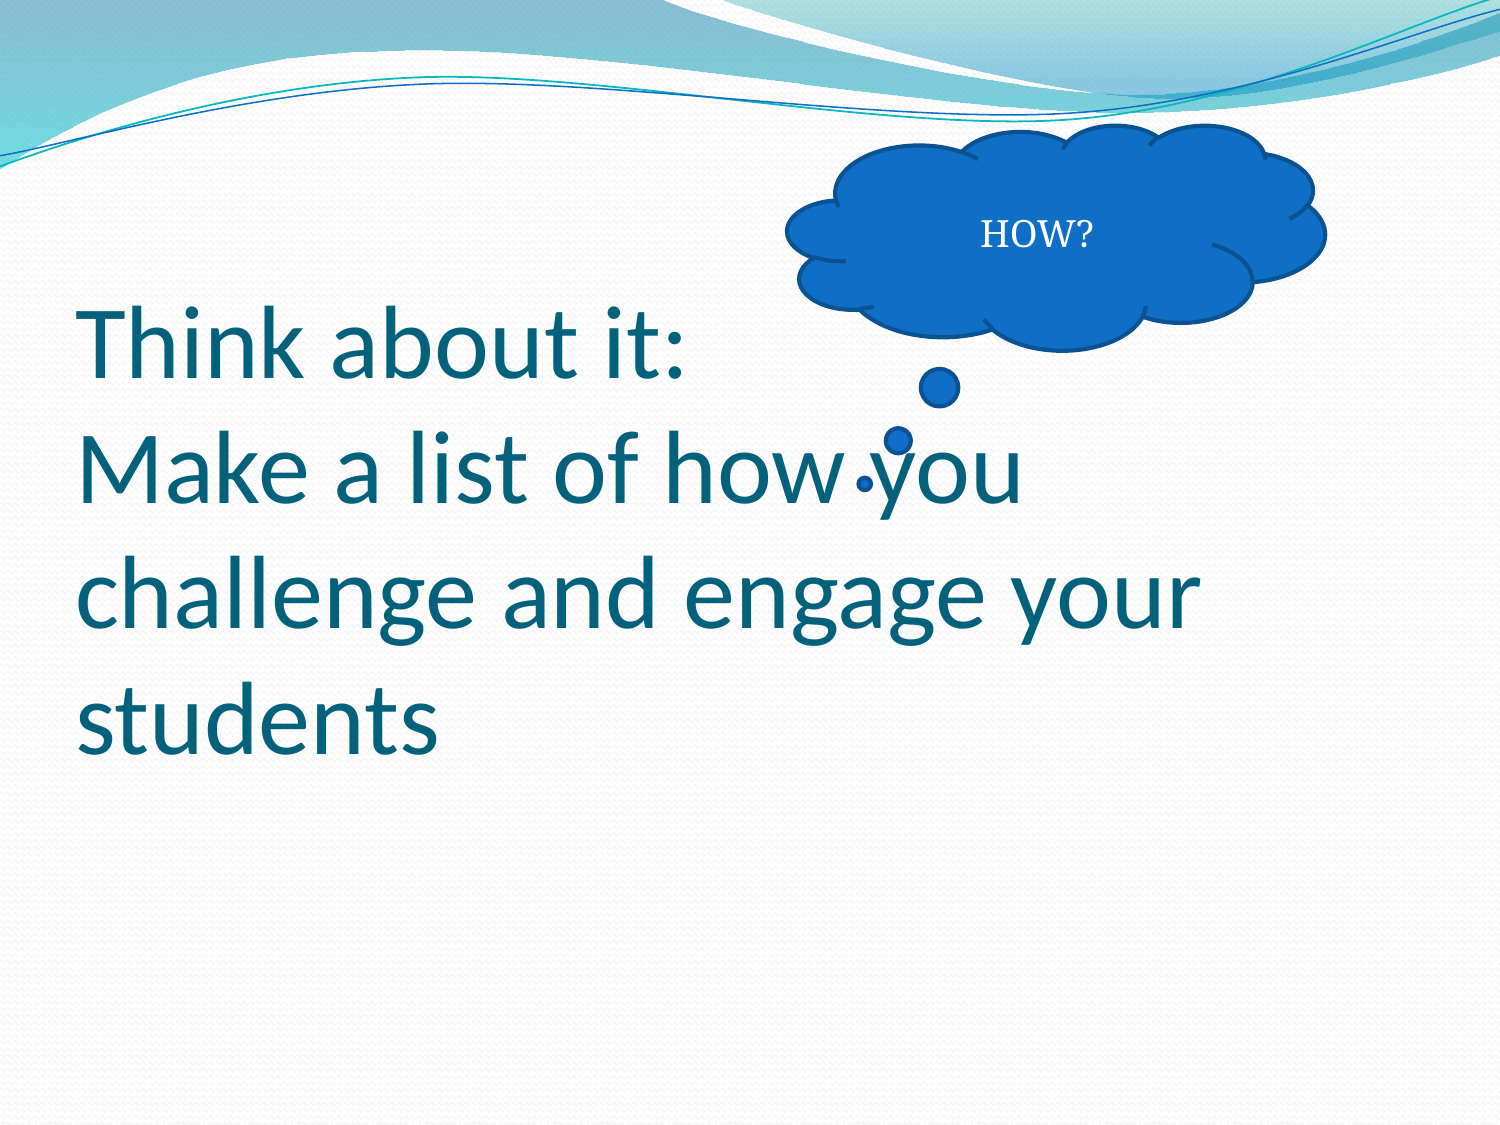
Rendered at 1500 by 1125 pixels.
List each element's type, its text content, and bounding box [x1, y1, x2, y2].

text_box HOW? [918, 366, 961, 409]
text_box HOW? [883, 426, 913, 456]
text_box Think about it: Make a list of how you challenge and engage your students [74, 115, 1438, 775]
text_box HOW? [784, 123, 1328, 353]
text_box HOW? [856, 475, 874, 493]
